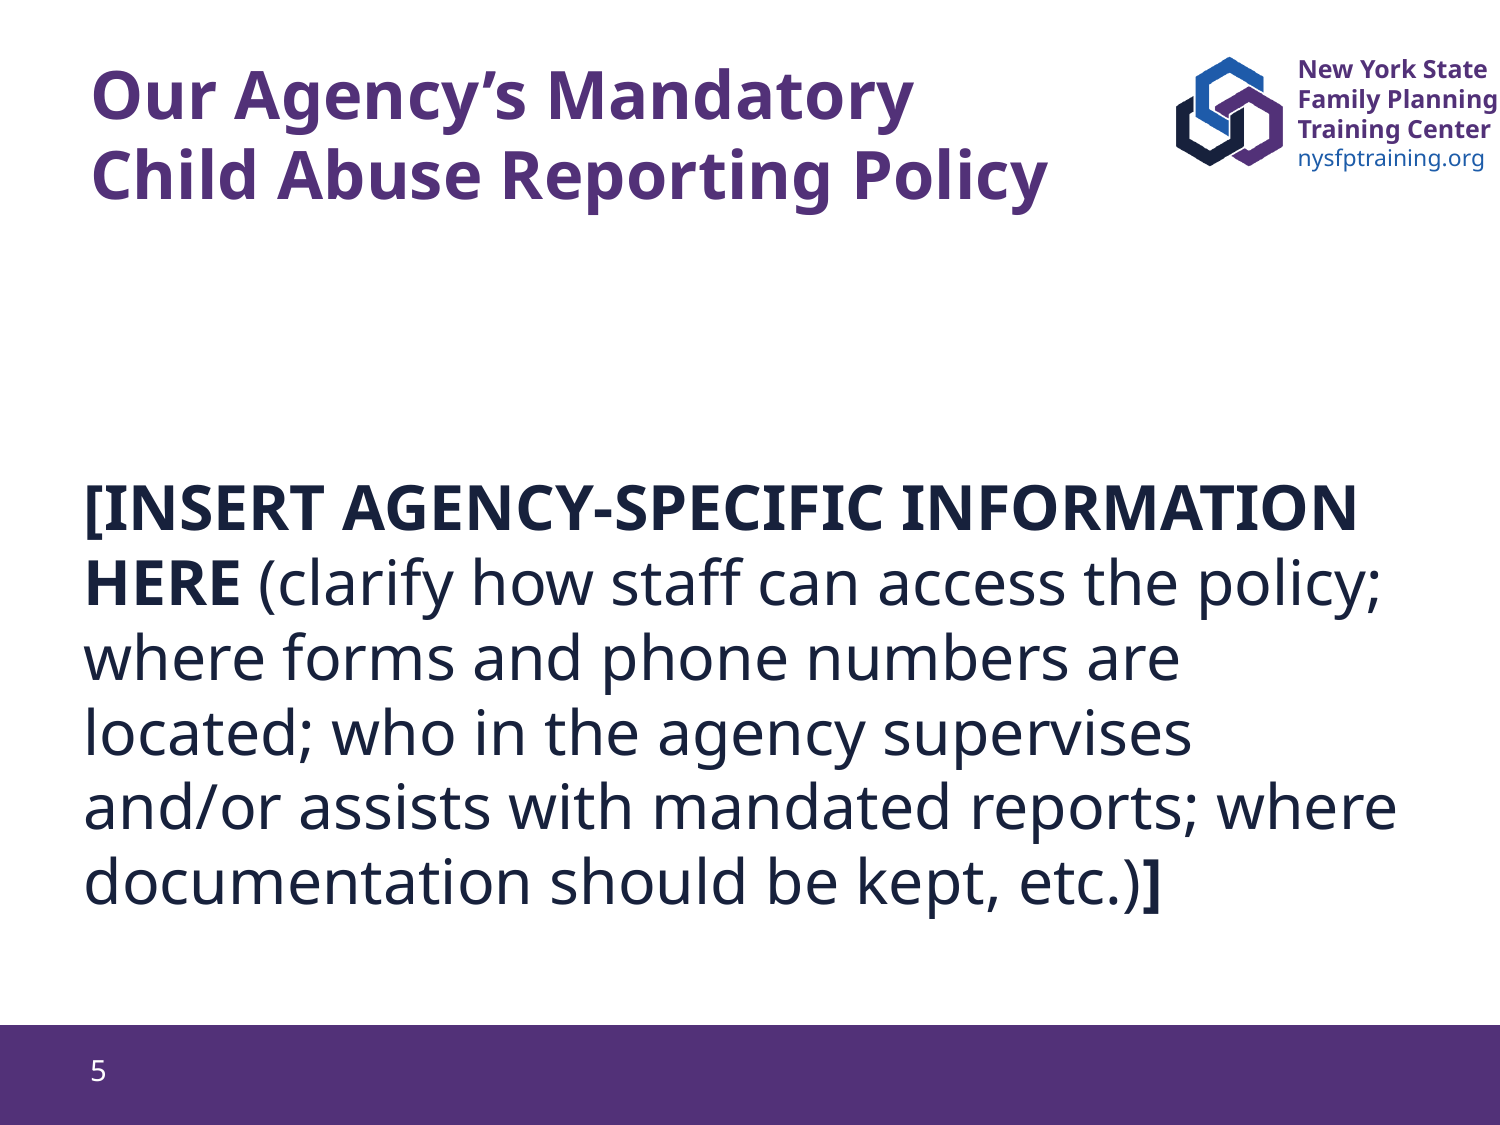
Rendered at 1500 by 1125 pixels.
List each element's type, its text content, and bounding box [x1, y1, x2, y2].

picture [1175, 55, 1284, 168]
list [INSERT AGENCY-SPECIFIC INFORMATION HERE (clarify how staff can access the policy; where forms and phone numbers are located; who in the agency supervises and/or assists with mandated reports; where documentation should be kept, etc.)] [68, 372, 1419, 1073]
slide_number 5 [75, 1042, 285, 1103]
title Our Agency’s Mandatory Child Abuse Reporting Policy [75, 45, 1113, 275]
